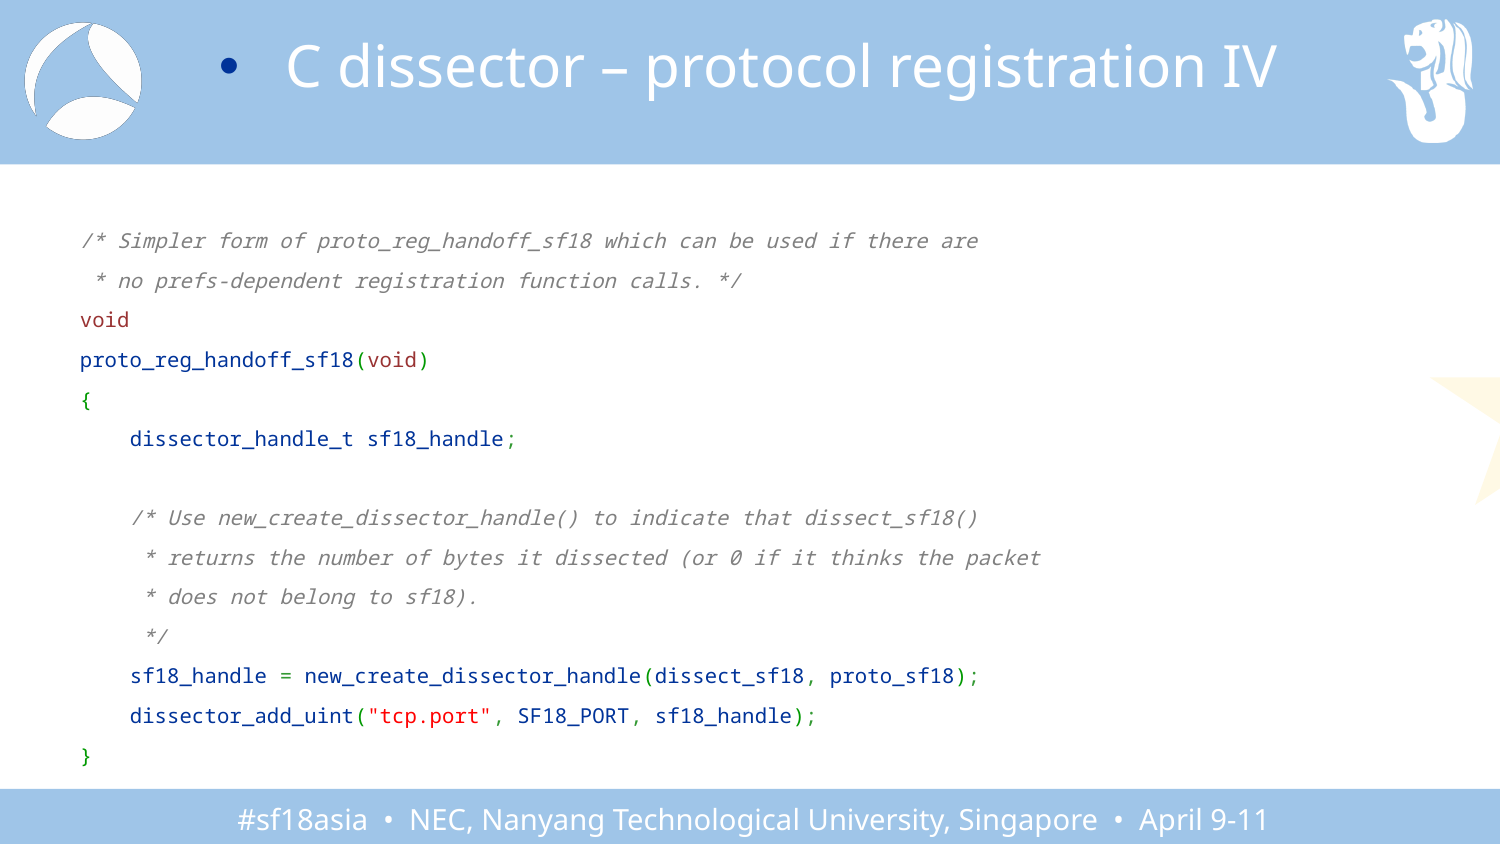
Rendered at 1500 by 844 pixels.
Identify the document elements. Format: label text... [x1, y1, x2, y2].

list /* Simpler form of proto_reg_handoff_sf18 which can be used if there are * no prefs-dependent registration function calls. */ void proto_reg_handoff_sf18(void) { dissector_handle_t sf18_handle; /* Use new_create_dissector_handle() to indicate that dissect_sf18() * returns the number of bytes it dissected (or 0 if it thinks the packet * does not belong to sf18). */ sf18_handle = new_create_dissector_handle(dissect_sf18, proto_sf18); dissector_add_uint("tcp.port", SF18_PORT, sf18_handle); } [64, 173, 1436, 788]
picture [24, 22, 142, 140]
list C dissector – protocol registration IV [147, 0, 1341, 139]
picture [1387, 19, 1473, 143]
